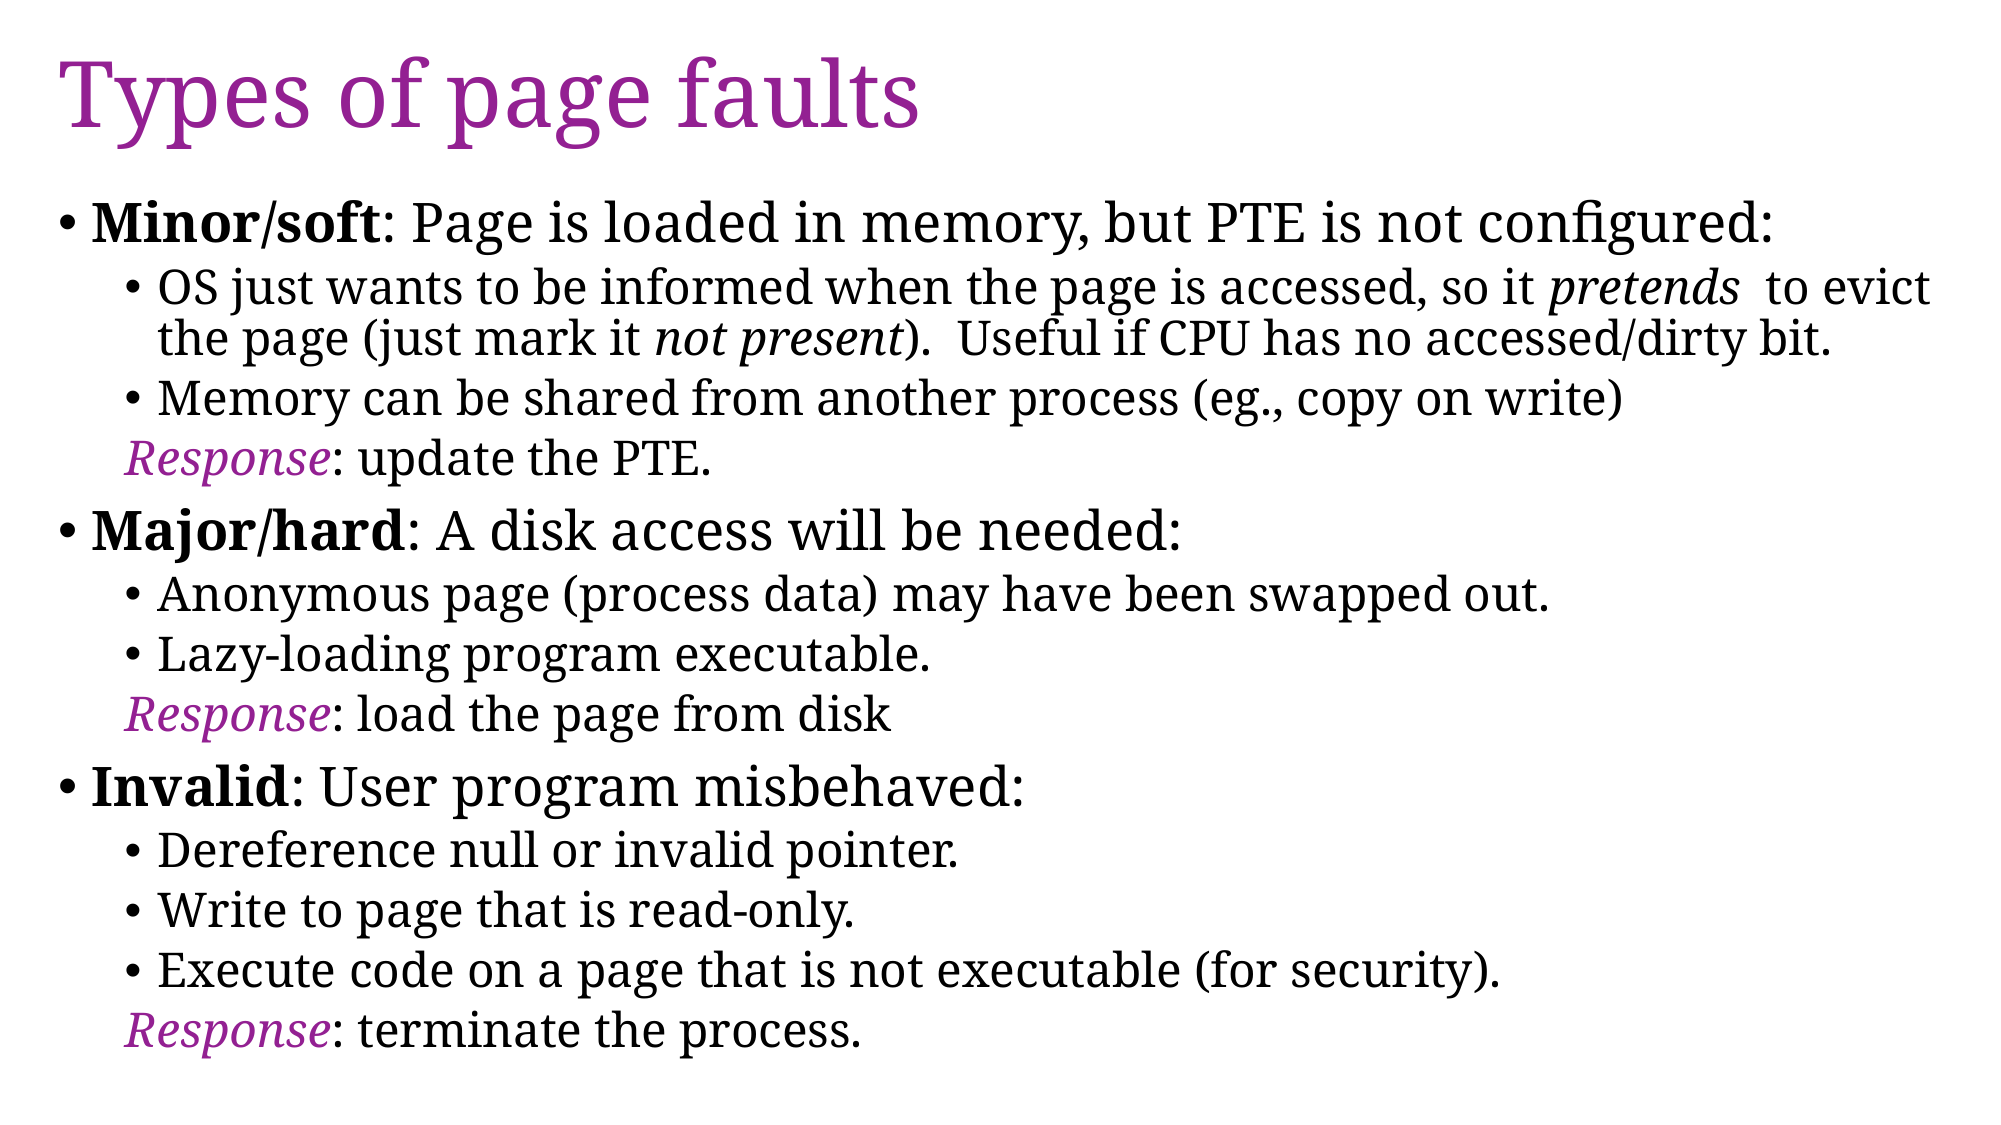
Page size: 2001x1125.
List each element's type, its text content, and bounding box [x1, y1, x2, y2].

list Minor/soft: Page is loaded in memory, but PTE is not configured: OS just wants to be informed when the page is accessed, so it pretends to evict the page (just mark it not present). Useful if CPU has no accessed/dirty bit. Memory can be shared from another process (eg., copy on write) Response: update the PTE. Major/hard: A disk access will be needed: Anonymous page (process data) may have been swapped out. Lazy-loading program executable. Response: load the page from disk Invalid: User program misbehaved: Dereference null or invalid pointer. Write to page that is read-only. Execute code on a page that is not executable (for security). Response: terminate the process. [43, 188, 1953, 1106]
title Types of page faults [43, 25, 1953, 171]
